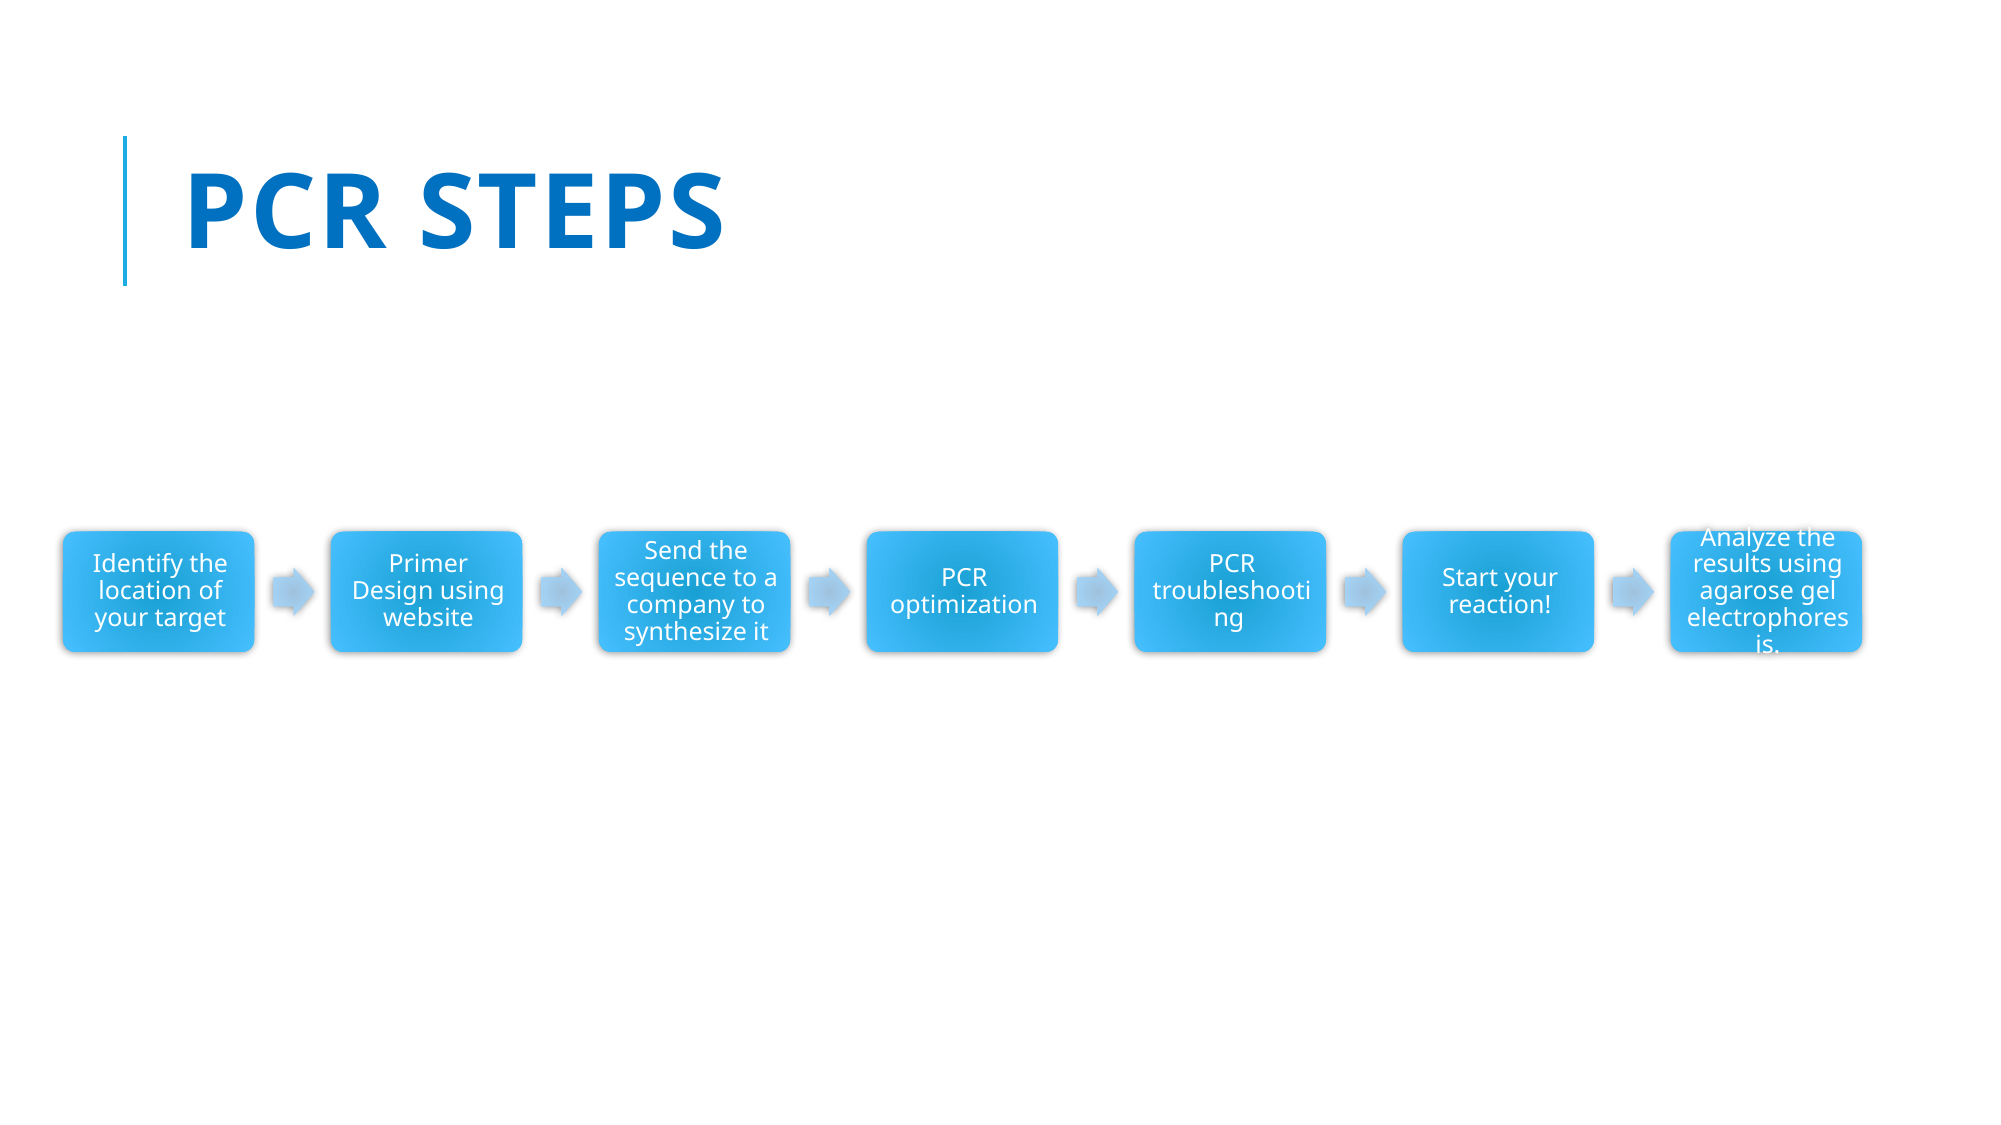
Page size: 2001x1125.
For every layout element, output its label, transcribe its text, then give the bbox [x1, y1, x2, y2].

title PCR steps [168, 96, 1763, 232]
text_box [62, 236, 1863, 947]
